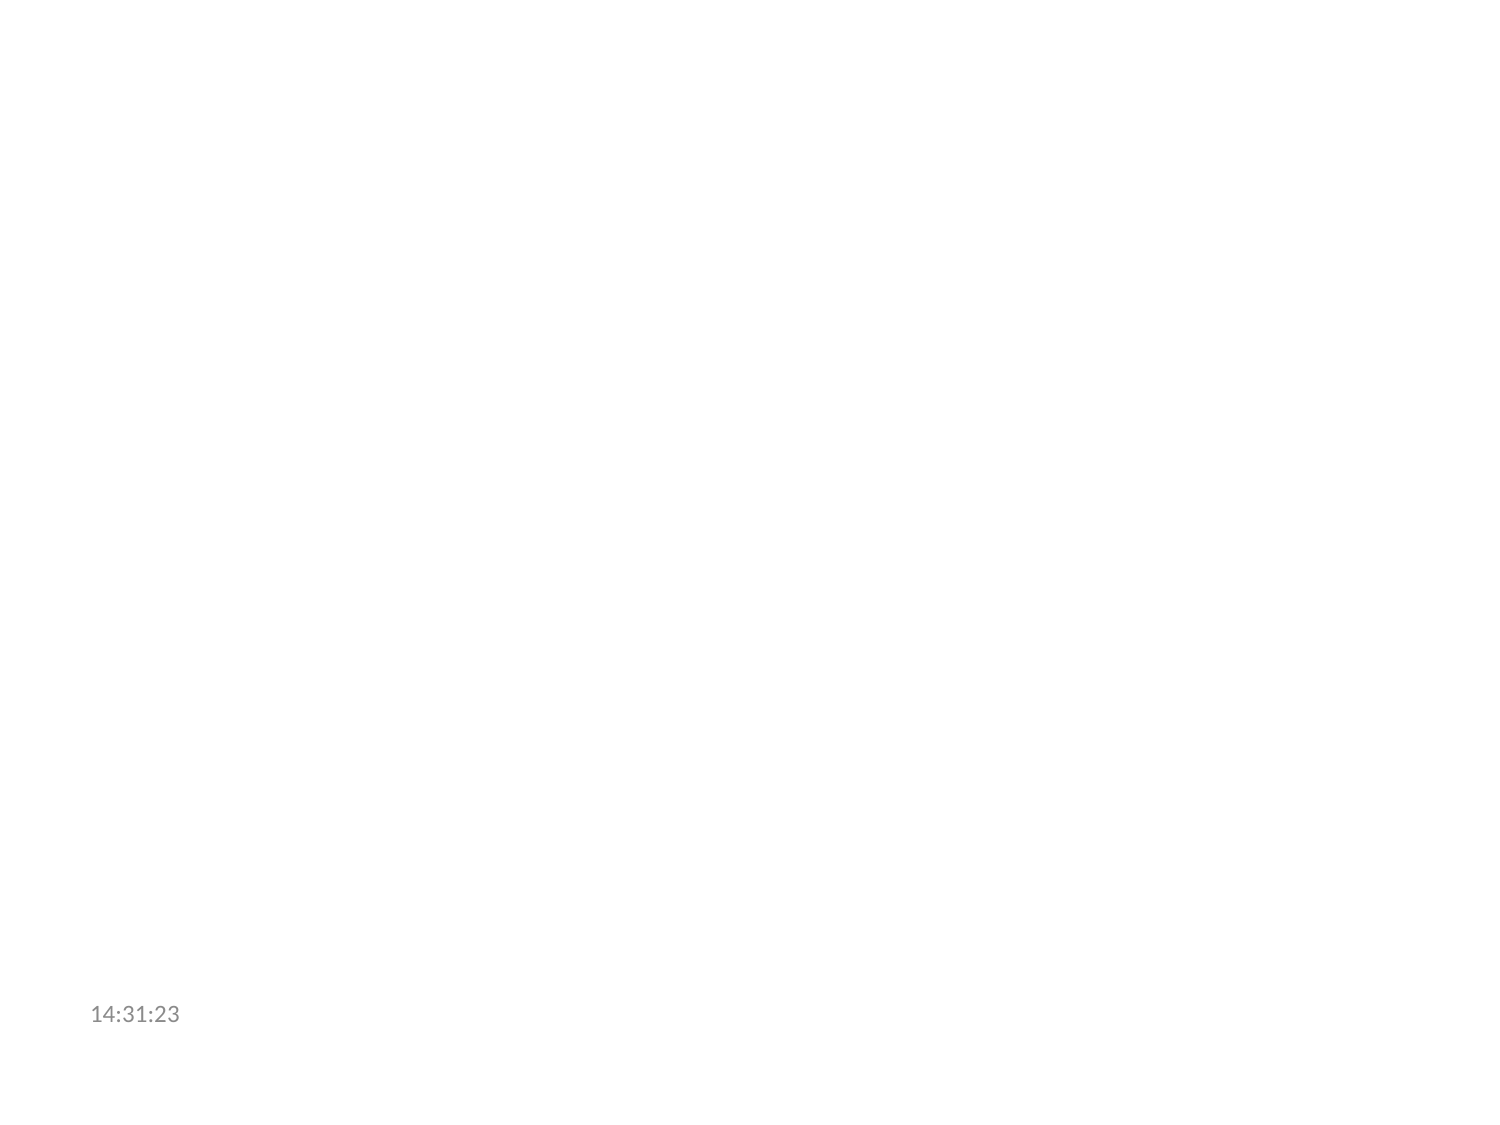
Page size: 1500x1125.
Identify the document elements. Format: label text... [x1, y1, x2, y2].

text_box 15:35:09 [75, 982, 425, 1043]
